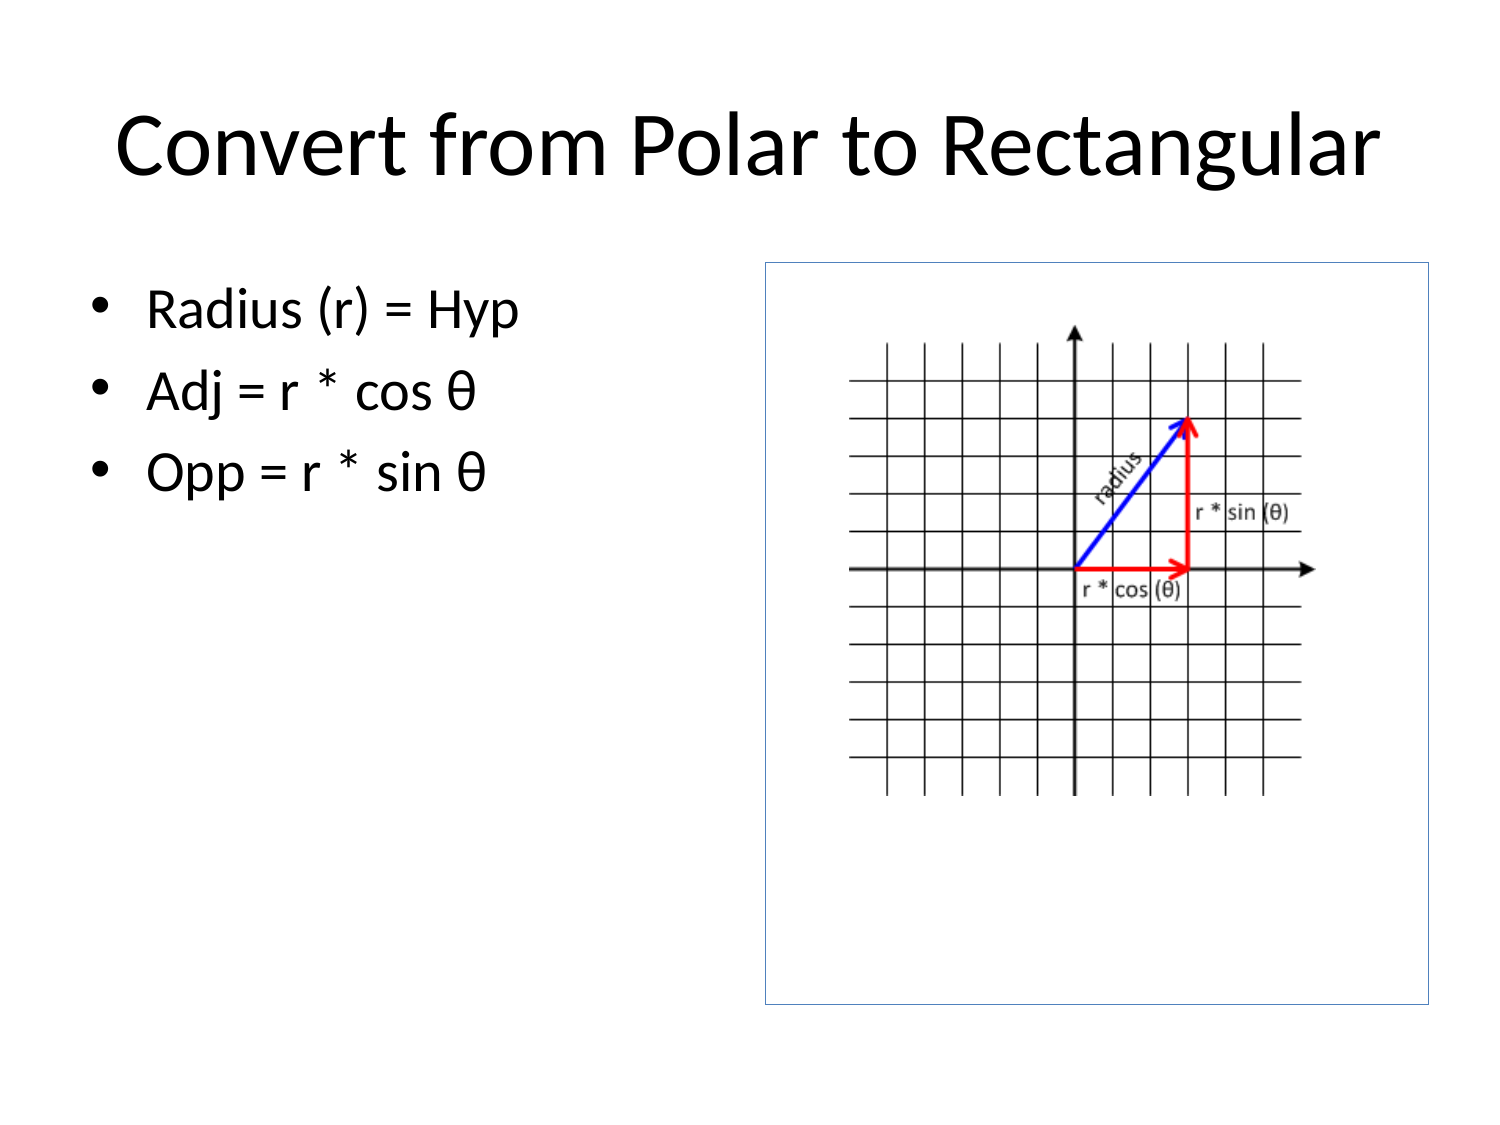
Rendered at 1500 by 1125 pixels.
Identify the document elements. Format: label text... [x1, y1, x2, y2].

title Convert from Polar to Rectangular [75, 45, 1425, 233]
list [765, 262, 1429, 1005]
list Radius (r) = Hyp Adj = r * cos θ Opp = r * sin θ [75, 262, 738, 1005]
picture [849, 324, 1316, 796]
